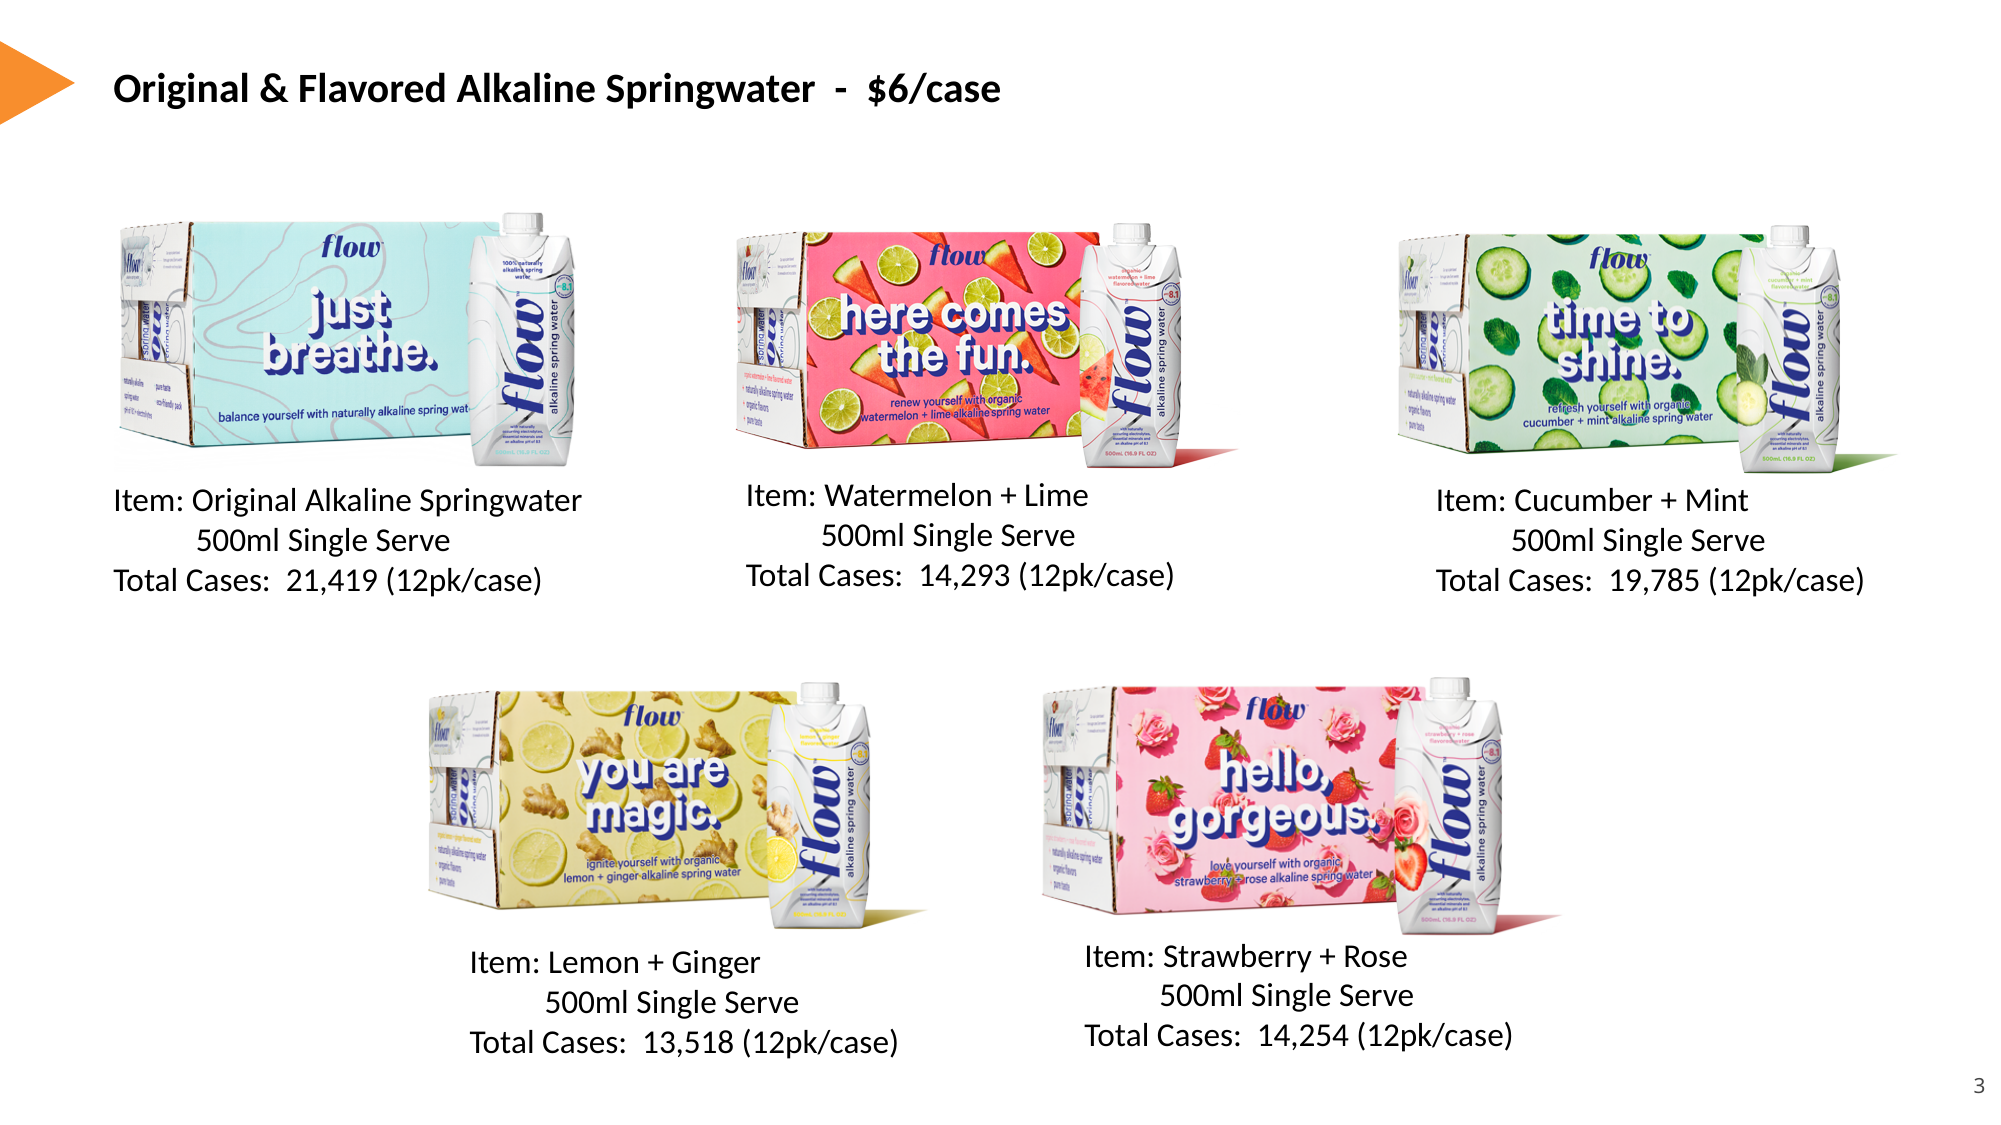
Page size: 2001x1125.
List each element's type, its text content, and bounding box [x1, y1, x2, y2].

text_box Original & Flavored Alkaline Springwater - $6/case [98, 53, 1081, 118]
text_box 3 [1549, 1065, 2000, 1125]
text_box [1030, 677, 1592, 1068]
text_box [0, 41, 75, 125]
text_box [423, 682, 977, 1075]
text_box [98, 198, 611, 613]
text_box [1396, 225, 1943, 613]
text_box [730, 223, 1253, 608]
